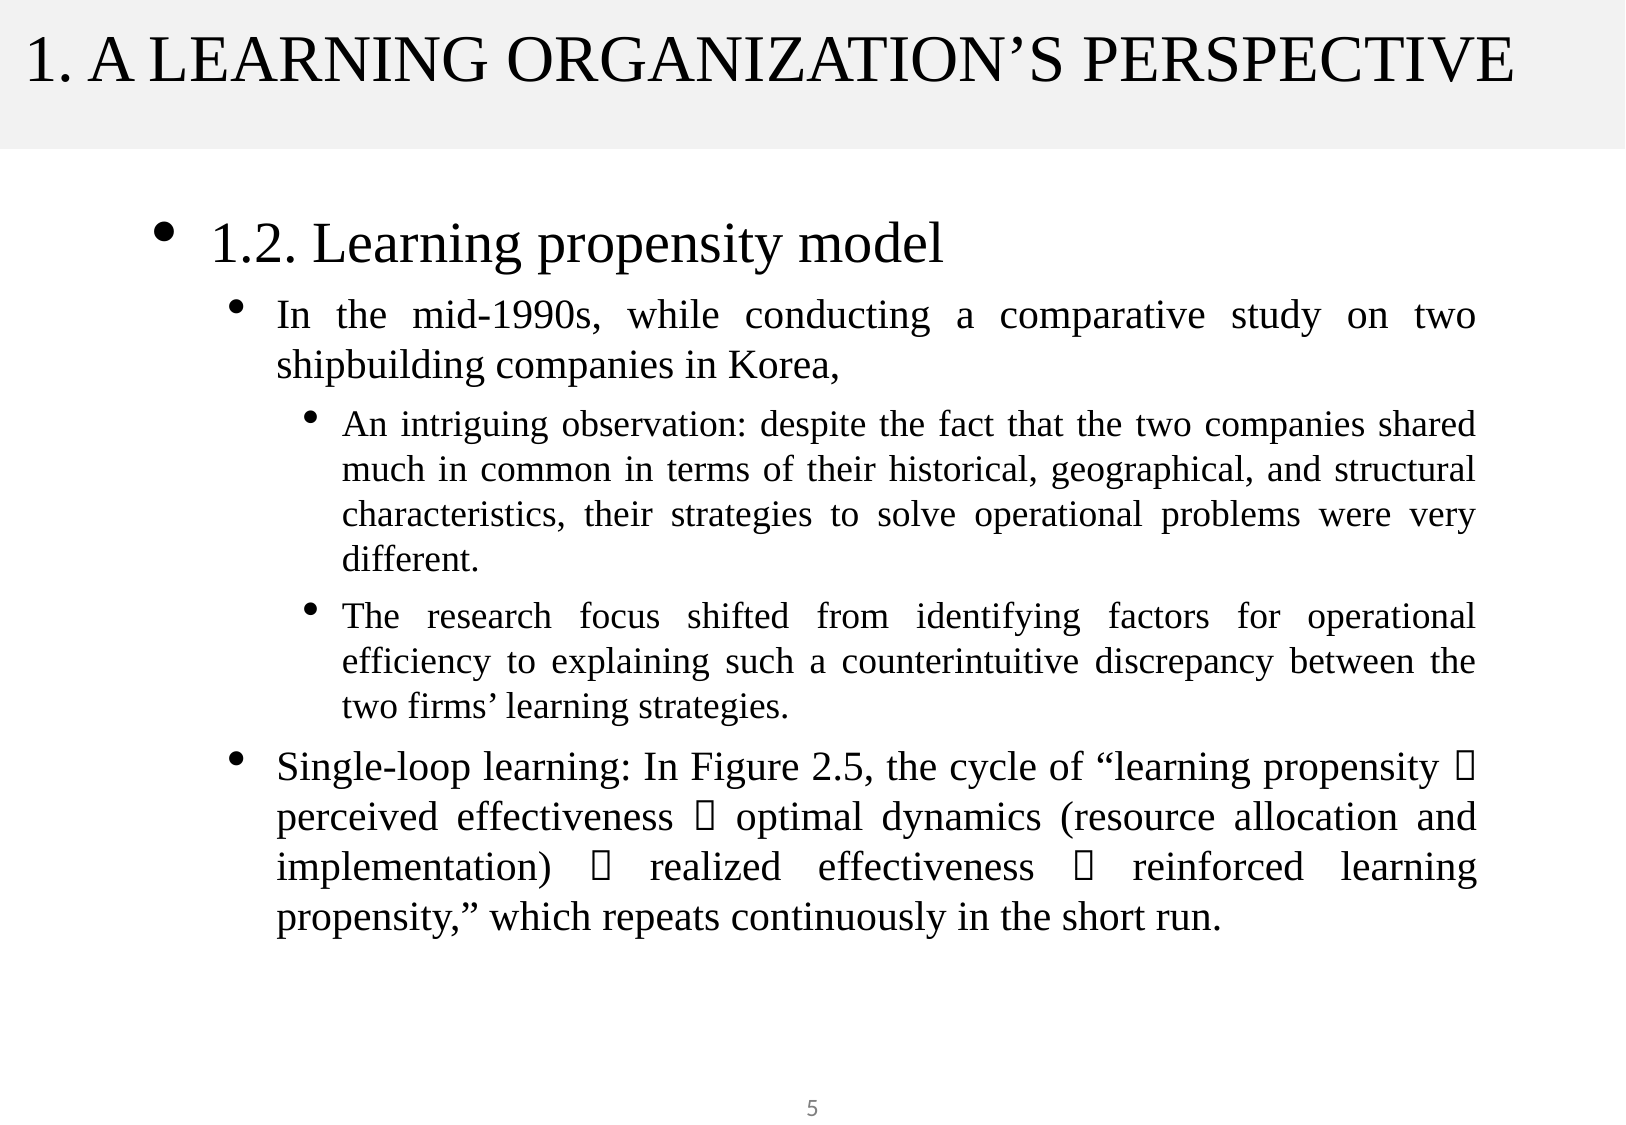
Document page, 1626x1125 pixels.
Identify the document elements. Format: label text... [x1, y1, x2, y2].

title 1. A LEARNING ORGANIZATION’S PERSPECTIVE [9, 7, 1581, 157]
list 1.2. Learning propensity model In the mid-1990s, while conducting a comparative study on two shipbuilding companies in Korea, An intriguing observation: despite the fact that the two companies shared much in common in terms of their historical, geographical, and structural characteristics, their strategies to solve operational problems were very different. The research focus shifted from identifying factors for operational efficiency to explaining such a counterintuitive discrepancy between the two firms’ learning strategies. Single-loop learning: In Figure 2.5, the cycle of “learning propensity  perceived effectiveness  optimal dynamics (resource allocation and implementation)  realized effectiveness  reinforced learning propensity,” which repeats continuously in the short run. [139, 196, 1493, 872]
